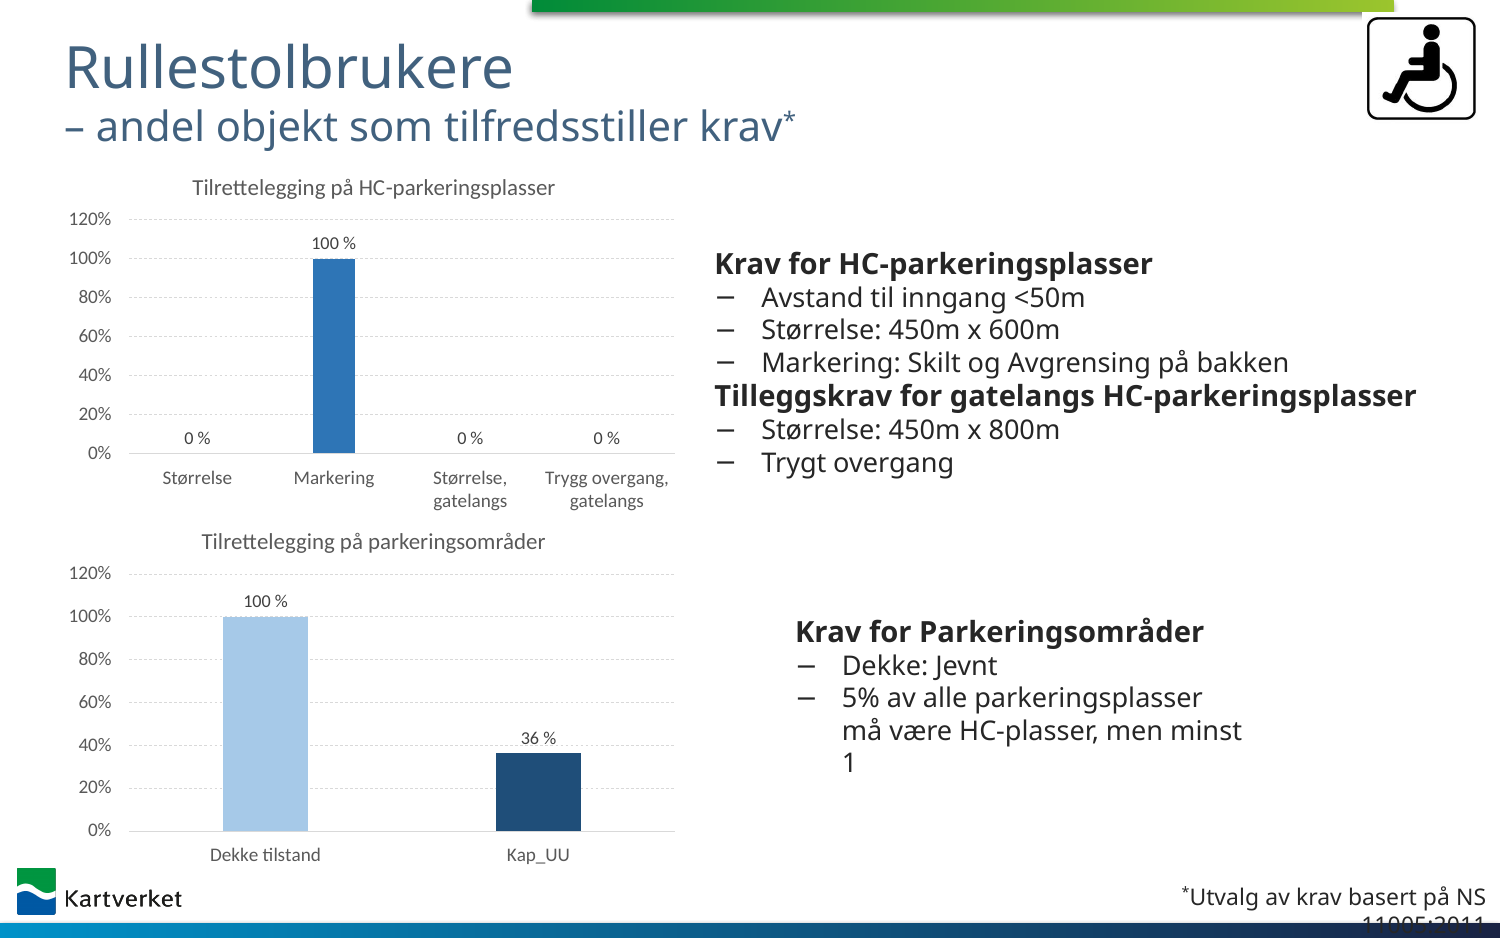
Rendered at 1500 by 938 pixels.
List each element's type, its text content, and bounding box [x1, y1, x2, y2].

picture [62, 166, 686, 519]
picture [1362, 12, 1481, 126]
text_box Krav for Parkeringsområder Dekke: Jevnt 5% av alle parkeringsplasser må være HC-plasser, men minst 1 [780, 605, 1261, 786]
text_box Rullestolbrukere – andel objekt som tilfredsstiller krav* [49, 25, 1431, 158]
text_box Krav for HC-parkeringsplasser Avstand til inngang <50m Størrelse: 450m x 600m Markering: Skilt og Avgrensing på bakken Tilleggskrav for gatelangs HC-parkeringsplasser Størrelse: 450m x 800m Trygt overgang [699, 237, 1433, 485]
picture [62, 520, 686, 874]
text_box *Utvalg av krav basert på NS 11005:2011 [1068, 873, 1500, 938]
